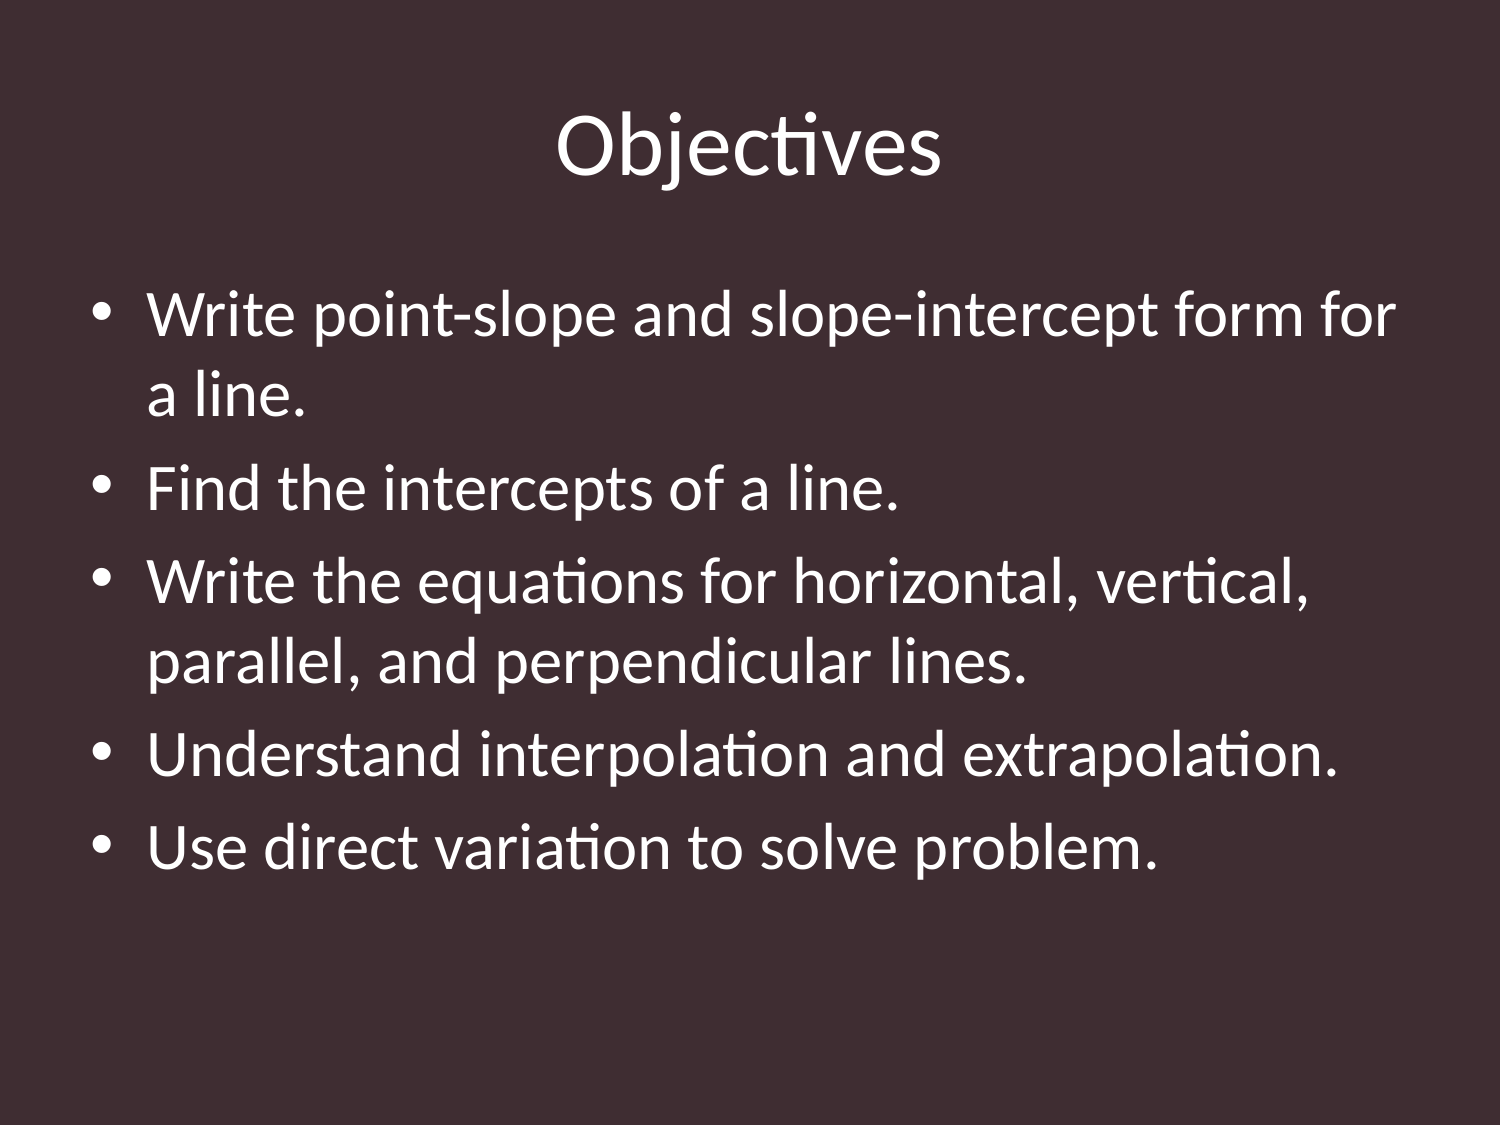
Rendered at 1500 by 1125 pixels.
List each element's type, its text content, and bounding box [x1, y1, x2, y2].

title Objectives [75, 45, 1425, 233]
list Write point-slope and slope-intercept form for a line. Find the intercepts of a line. Write the equations for horizontal, vertical, parallel, and perpendicular lines. Understand interpolation and extrapolation. Use direct variation to solve problem. [75, 262, 1425, 1005]
